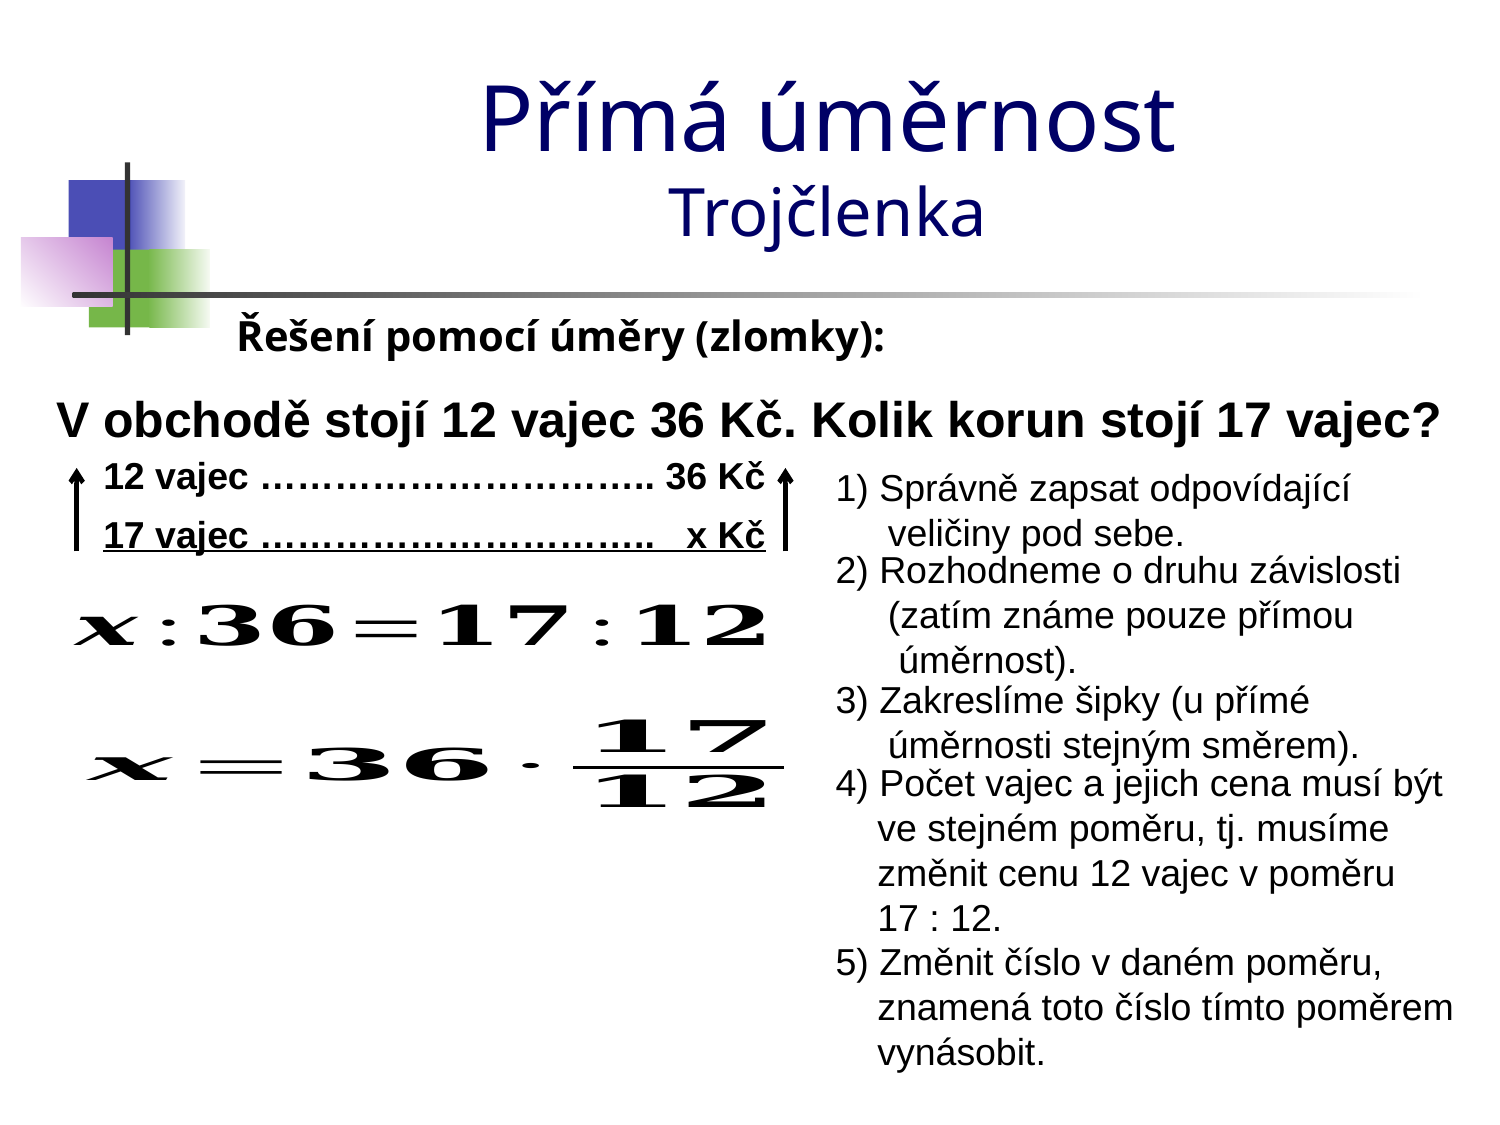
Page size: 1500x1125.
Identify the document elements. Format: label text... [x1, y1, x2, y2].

text_box 1) Správně zapsat odpovídající veličiny pod sebe. [820, 456, 1483, 538]
list Řešení pomocí úměry (zlomky): [206, 302, 1188, 362]
text_box 12 vajec ………………………….. 36 Kč [88, 456, 809, 503]
title Přímá úměrnost Trojčlenka [188, 34, 1468, 276]
text_box 17 vajec ………………………….. x Kč [88, 503, 809, 564]
text_box 2) Rozhodneme o druhu závislosti (zatím známe pouze přímou úměrnost). [820, 538, 1483, 668]
text_box 5) Změnit číslo v daném poměru, znamená toto číslo tímto poměrem vynásobit. [820, 930, 1483, 1081]
text_box V obchodě stojí 12 vajec 36 Kč. Kolik korun stojí 17 vajec? [41, 380, 1459, 456]
text_box 3) Zakreslíme šipky (u přímé úměrnosti stejným směrem). [820, 668, 1483, 751]
text_box 4) Počet vajec a jejich cena musí být ve stejném poměru, tj. musíme změnit cenu 12 vajec v poměru 17 : 12. [820, 751, 1483, 930]
